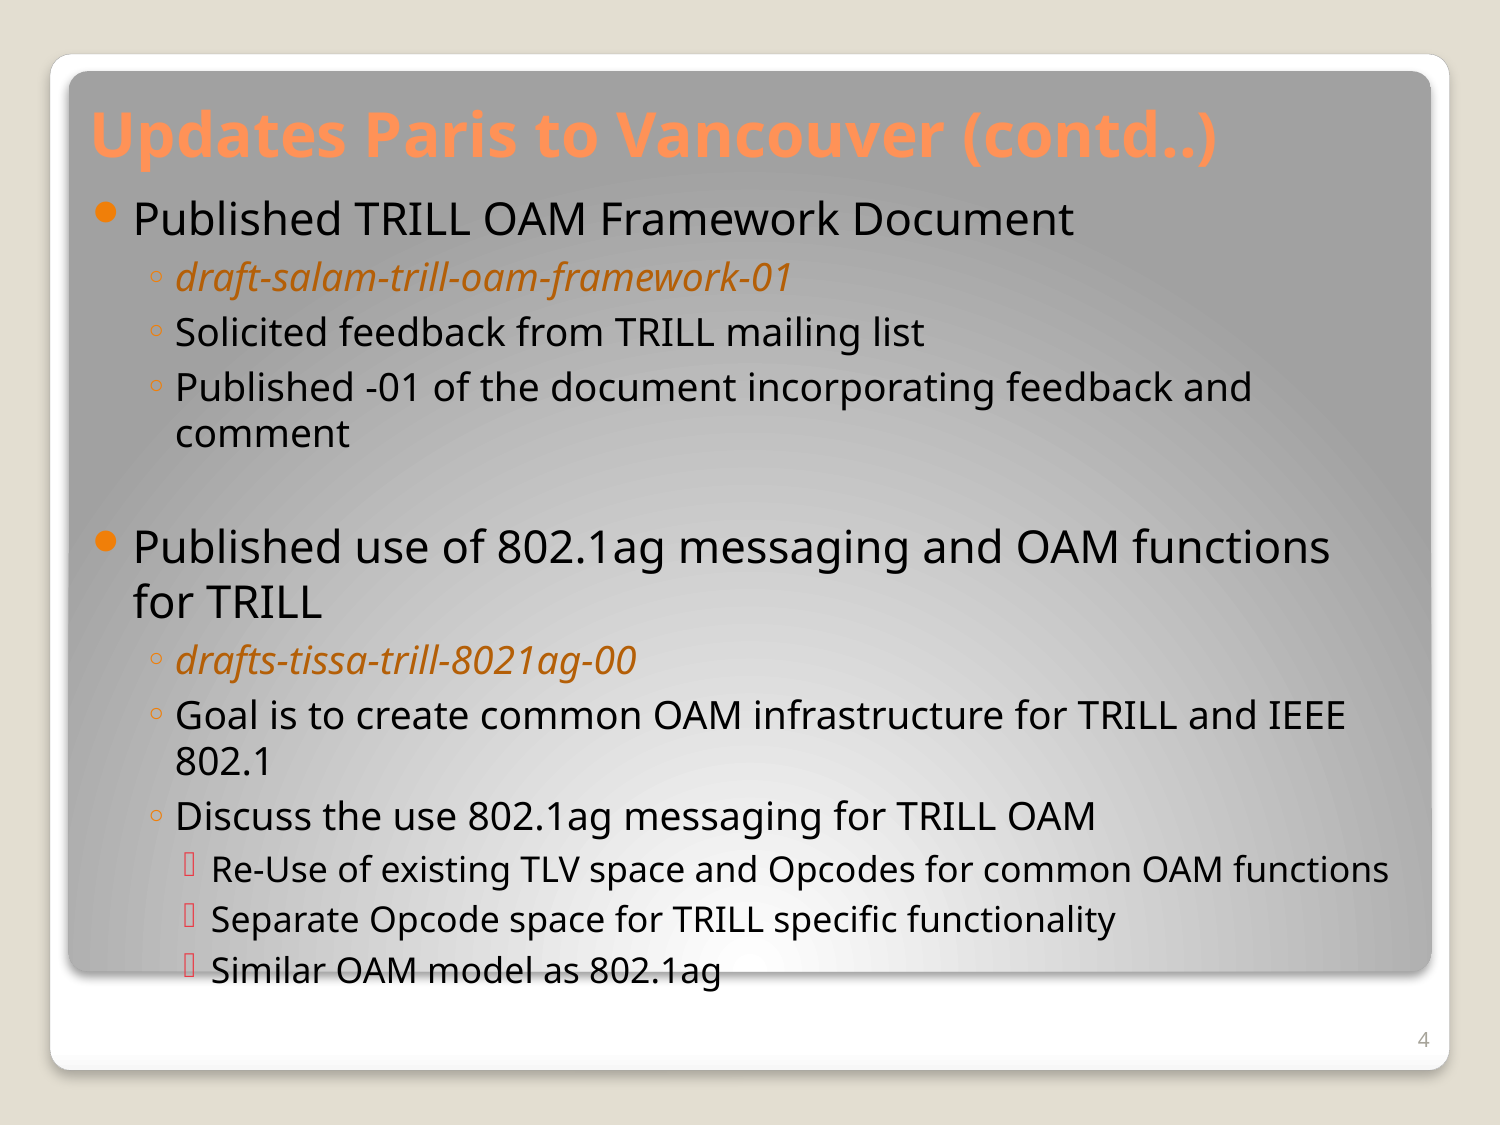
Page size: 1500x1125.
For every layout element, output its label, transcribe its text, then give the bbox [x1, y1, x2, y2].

slide_number 4 [1369, 1002, 1445, 1063]
list Published TRILL OAM Framework Document draft-salam-trill-oam-framework-01 Solicited feedback from TRILL mailing list Published -01 of the document incorporating feedback and comment Published use of 802.1ag messaging and OAM functions for TRILL drafts-tissa-trill-8021ag-00 Goal is to create common OAM infrastructure for TRILL and IEEE 802.1 Discuss the use 802.1ag messaging for TRILL OAM Re-Use of existing TLV space and Opcodes for common OAM functions Separate Opcode space for TRILL specific functionality Similar OAM model as 802.1ag [62, 174, 1418, 1013]
title Updates Paris to Vancouver (contd..) [75, 37, 1418, 174]
